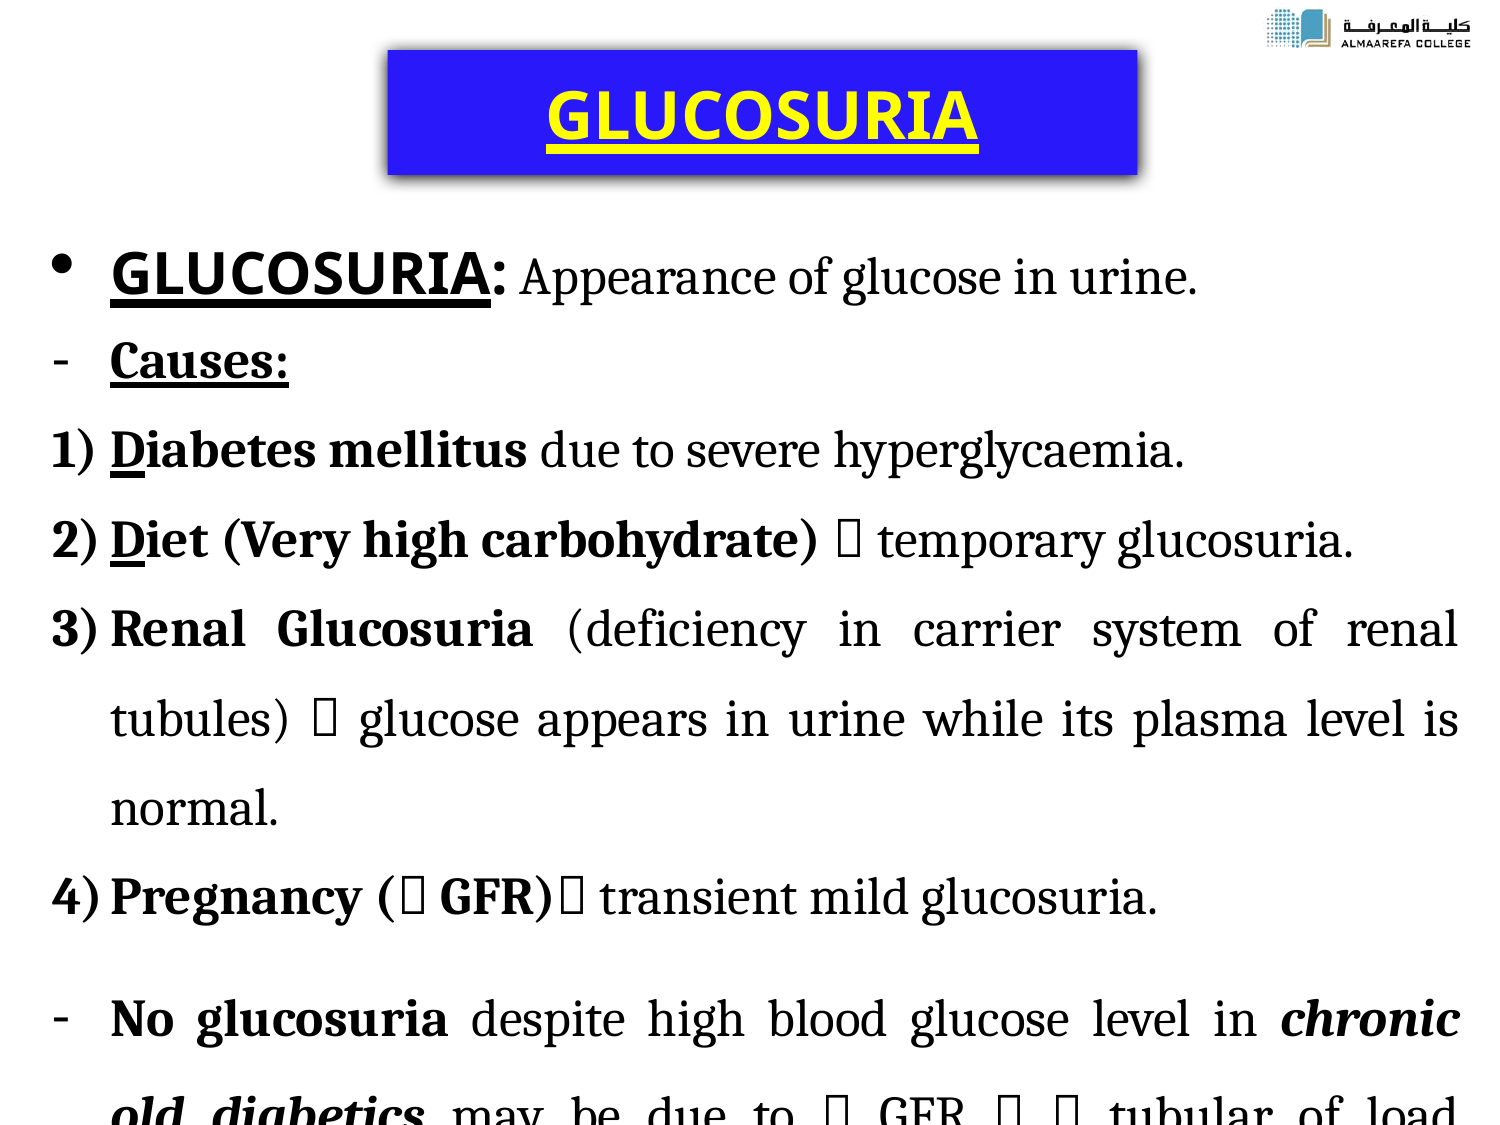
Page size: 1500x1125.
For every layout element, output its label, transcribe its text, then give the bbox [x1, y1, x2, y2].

title GLUCOSURIA [387, 50, 1138, 175]
picture [1262, 0, 1475, 65]
list GLUCOSURIA: Appearance of glucose in urine. Causes: Diabetes mellitus due to severe hyperglycaemia. Diet (Very high carbohydrate)  temporary glucosuria. Renal Glucosuria (deficiency in carrier system of renal tubules)  glucose appears in urine while its plasma level is normal. Pregnancy ( GFR) transient mild glucosuria. No glucosuria despite high blood glucose level in chronic old diabetics may be due to  GFR   tubular of load glucose  reabsorbed completely. [37, 200, 1475, 1125]
